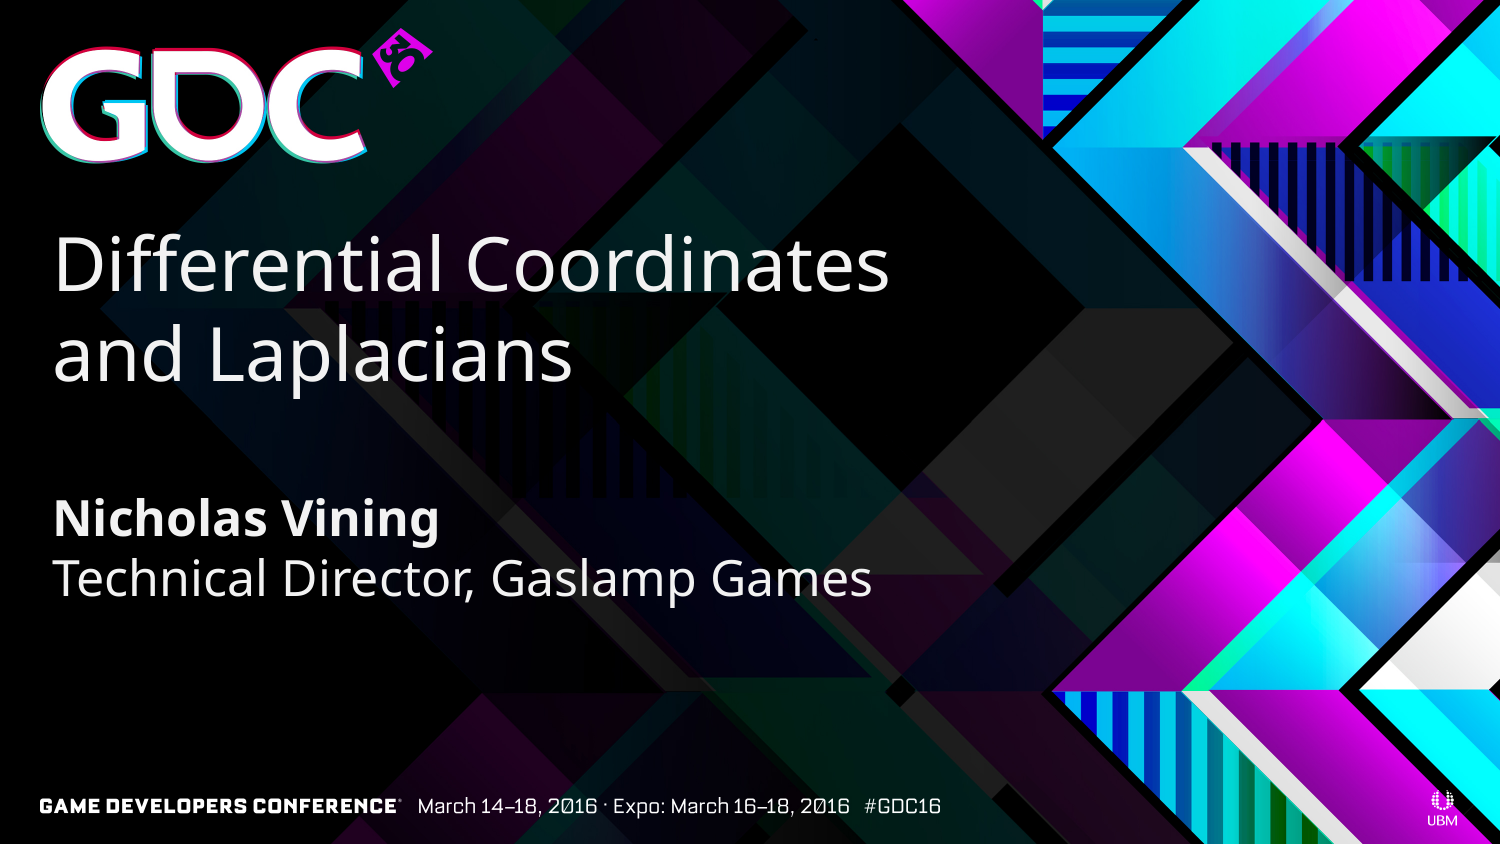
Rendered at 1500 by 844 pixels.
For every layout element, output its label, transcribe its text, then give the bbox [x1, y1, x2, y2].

picture [0, 0, 1500, 844]
title Differential Coordinates and Laplacians Nicholas Vining Technical Director, Gaslamp Games [37, 209, 1025, 722]
